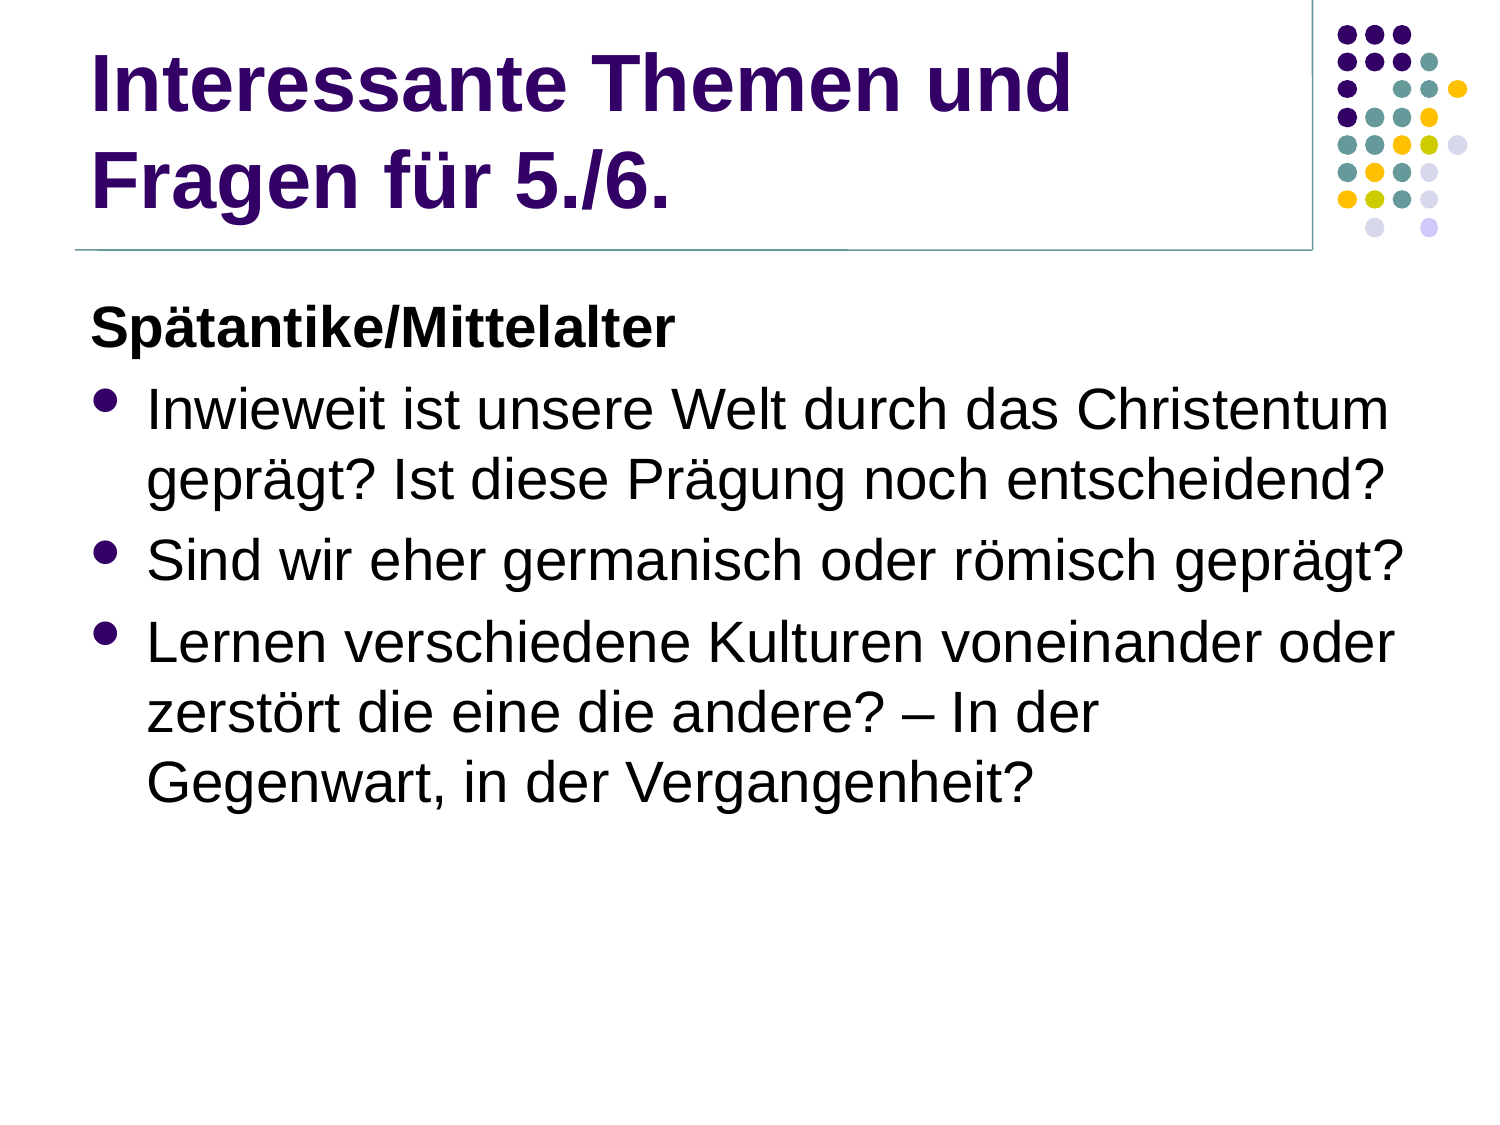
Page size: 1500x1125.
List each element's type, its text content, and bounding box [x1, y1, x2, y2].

title Interessante Themen und Fragen für 5./6. [75, 20, 1313, 233]
list Spätantike/Mittelalter Inwieweit ist unsere Welt durch das Christentum geprägt? Ist diese Prägung noch entscheidend? Sind wir eher germanisch oder römisch geprägt? Lernen verschiedene Kulturen voneinander oder zerstört die eine die andere? – In der Gegenwart, in der Vergangenheit? [75, 282, 1425, 1006]
